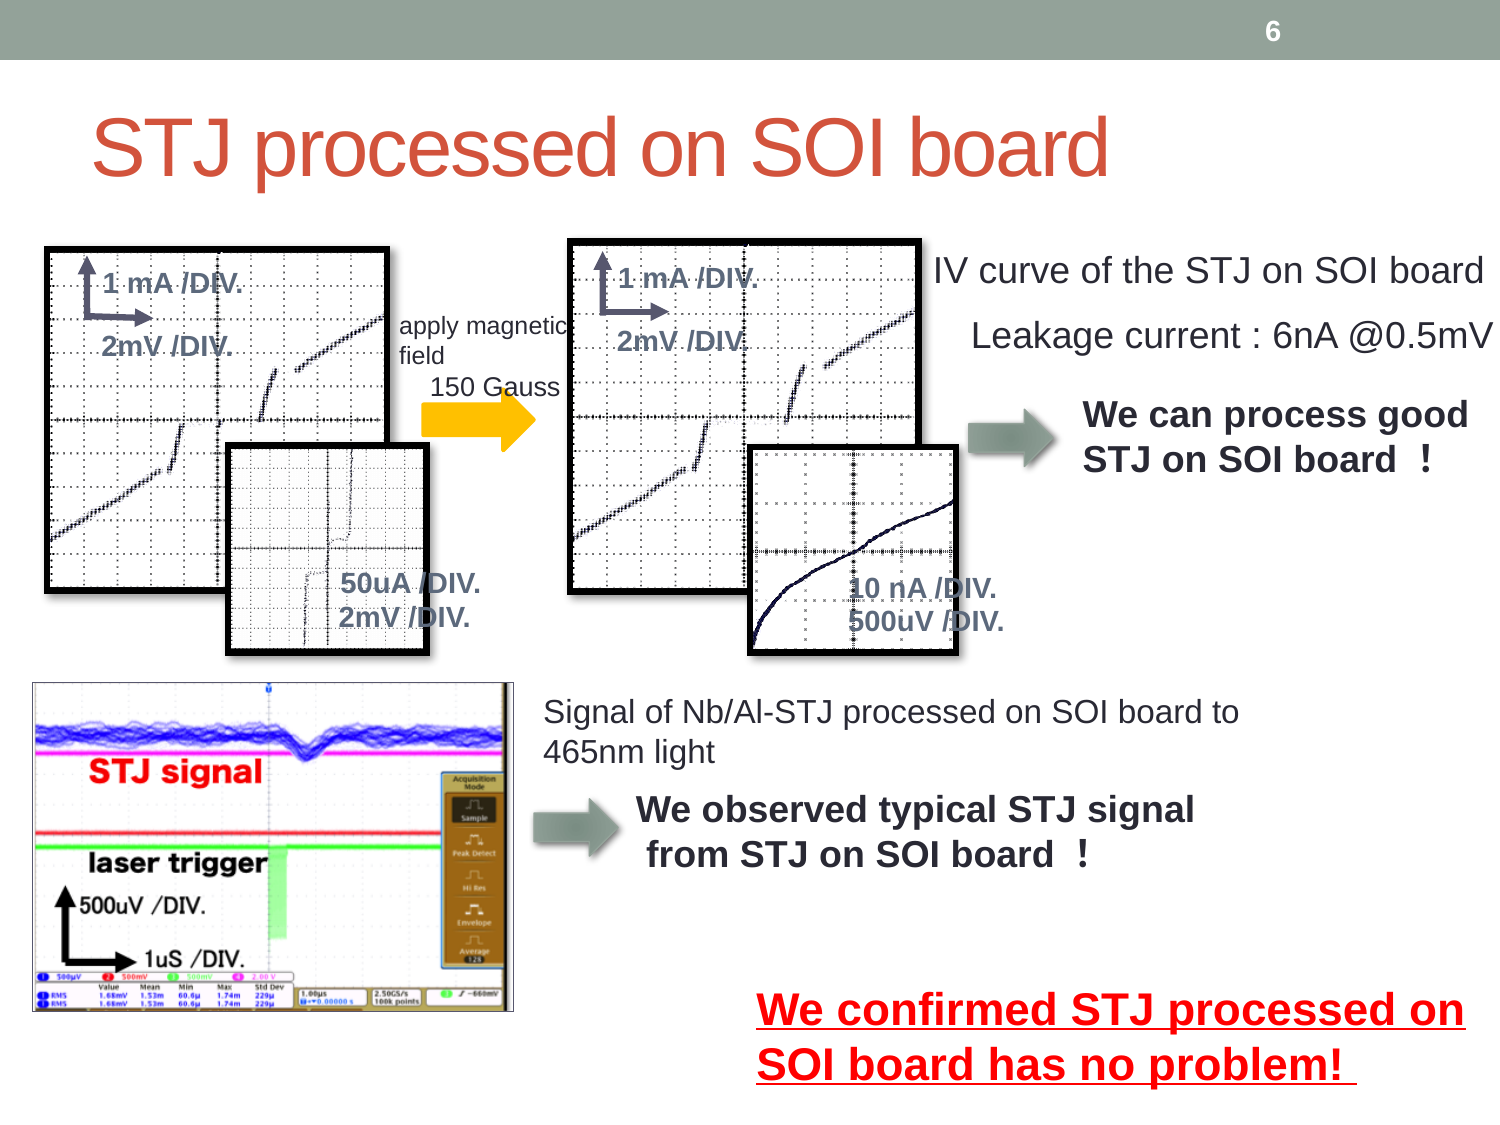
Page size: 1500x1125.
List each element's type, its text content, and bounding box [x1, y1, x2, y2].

text_box [533, 798, 619, 857]
title STJ processed on SOI board [75, 62, 1425, 225]
text_box Signal of Nb/Al-STJ processed on SOI board to 465nm light [528, 682, 1279, 778]
text_box We observed typical STJ signal from STJ on SOI board！ [621, 777, 1211, 883]
picture [32, 682, 514, 1012]
text_box Leakage current : 6nA @0.5mV [1172, 303, 1500, 364]
text_box We confirmed STJ processed on SOI board has no problem! [741, 971, 1483, 1097]
slide_number 6 [1250, 3, 1425, 57]
text_box IV curve of the STJ on SOI board [918, 238, 1500, 299]
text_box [49, 243, 1166, 650]
text_box We can process good STJ on SOI board！ [1172, 382, 1495, 487]
